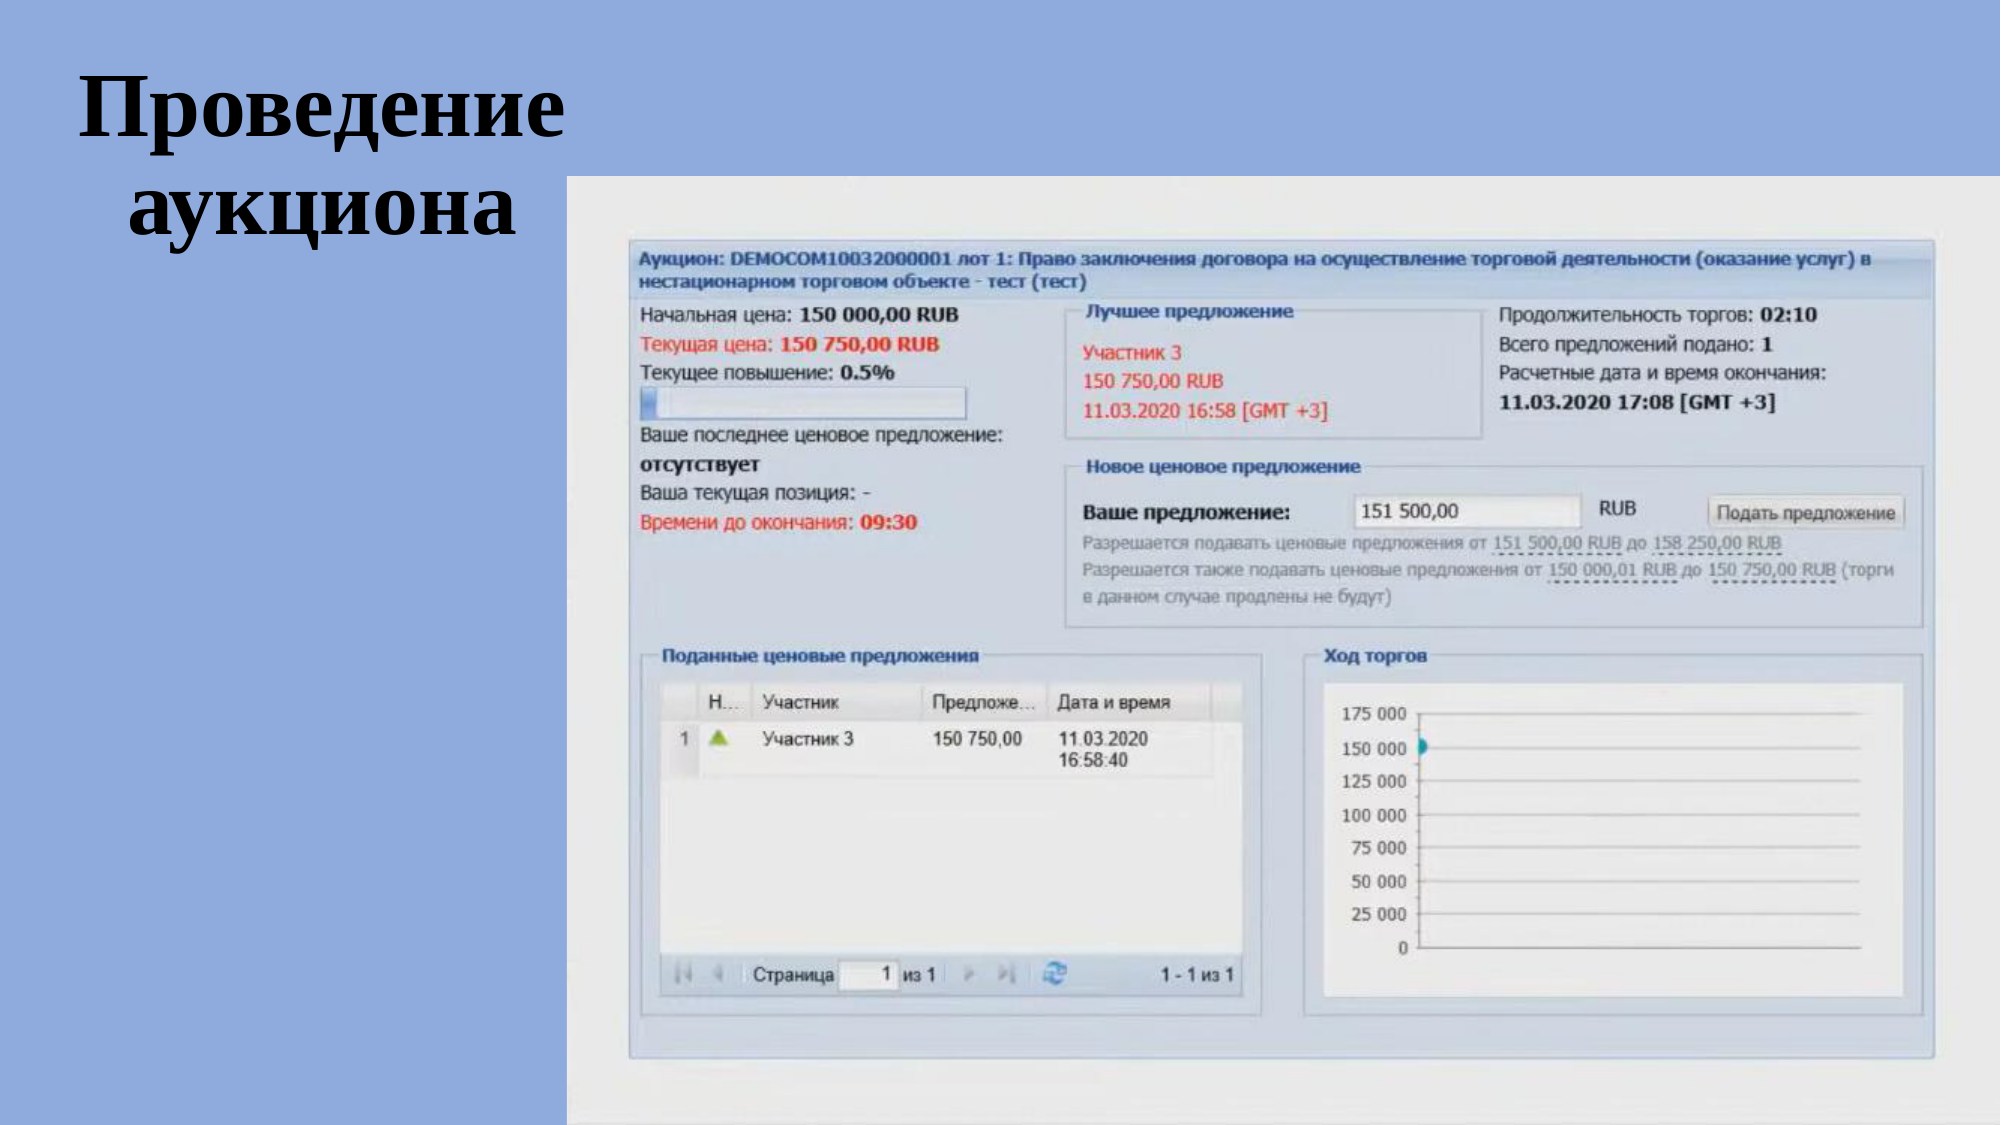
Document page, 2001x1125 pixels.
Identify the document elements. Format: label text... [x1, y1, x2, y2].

title Проведение аукциона [0, 0, 646, 263]
picture [566, 176, 2000, 1125]
